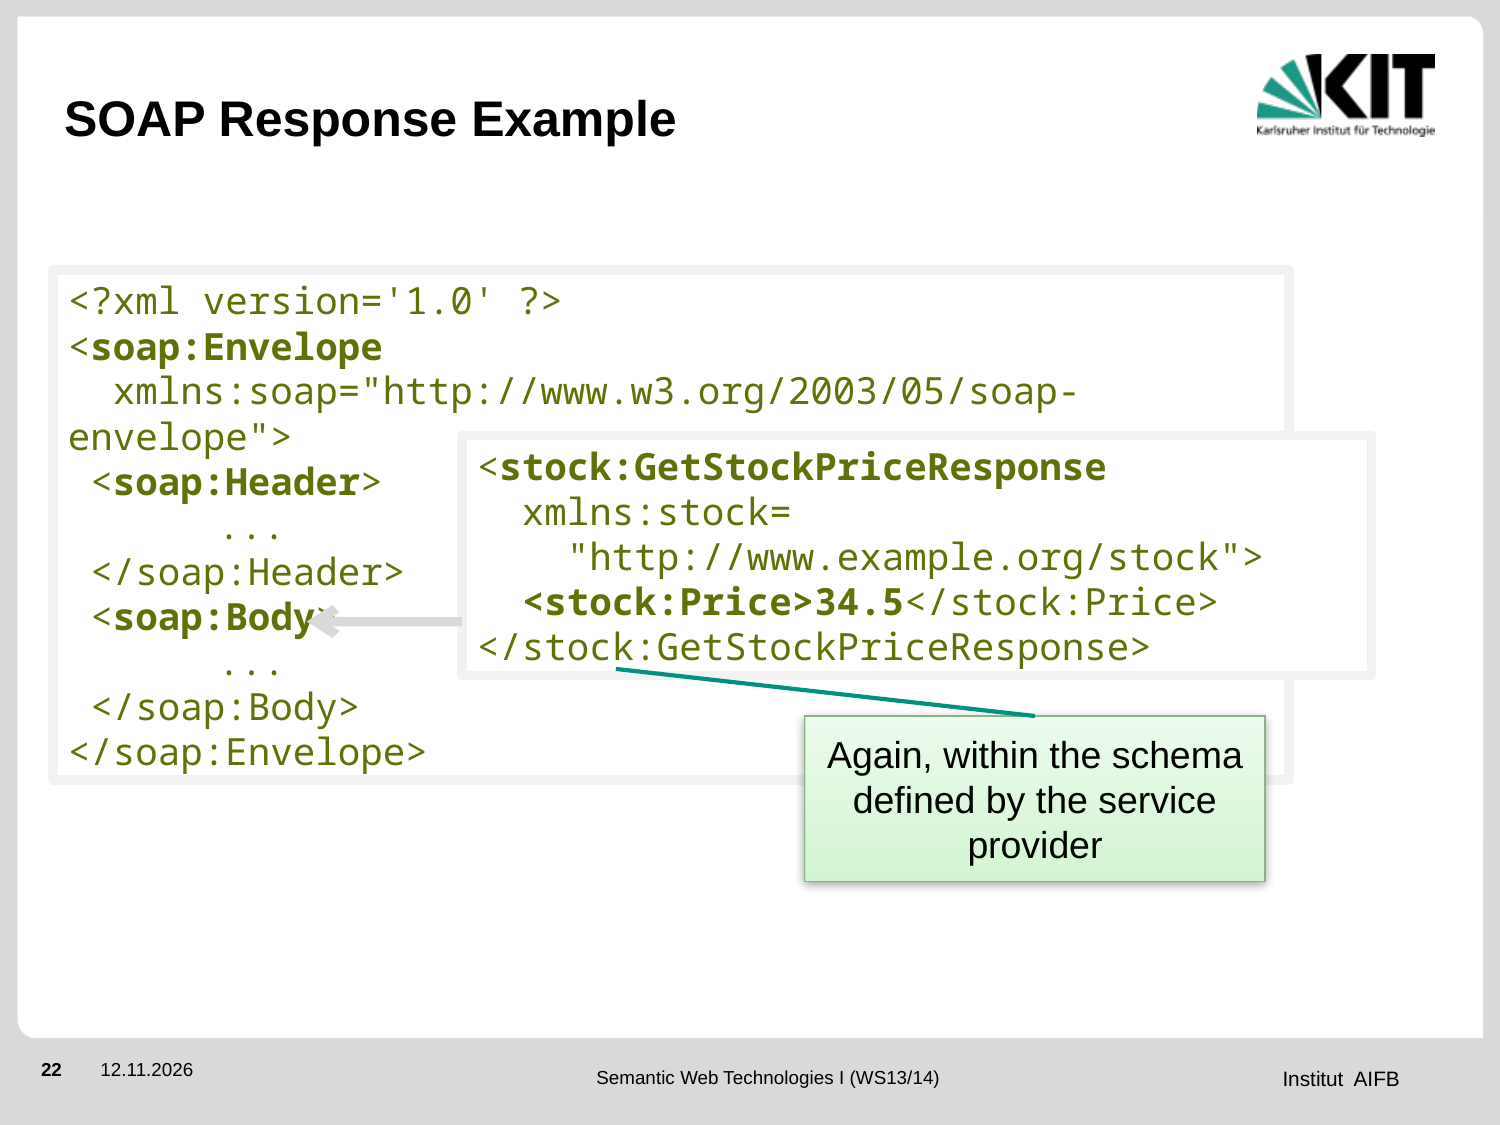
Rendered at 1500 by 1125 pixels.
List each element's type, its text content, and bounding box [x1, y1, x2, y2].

picture [0, 0, 1500, 1125]
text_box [615, 668, 1036, 717]
title SOAP Response Example [64, 54, 1198, 147]
text_box Again, within the schema defined by the service provider [804, 715, 1266, 882]
text_box <?xml version='1.0' ?> <soap:Envelope xmlns:soap="http://www.w3.org/2003/05/soap-envelope"> <soap:Header> ... </soap:Header> <soap:Body> ... </soap:Body> </soap:Envelope> [53, 270, 1289, 780]
text_box <stock:GetStockPriceResponse xmlns:stock= "http://www.example.org/stock"> <stock:Price>34.5</stock:Price> </stock:GetStockPriceResponse> [462, 435, 1372, 676]
